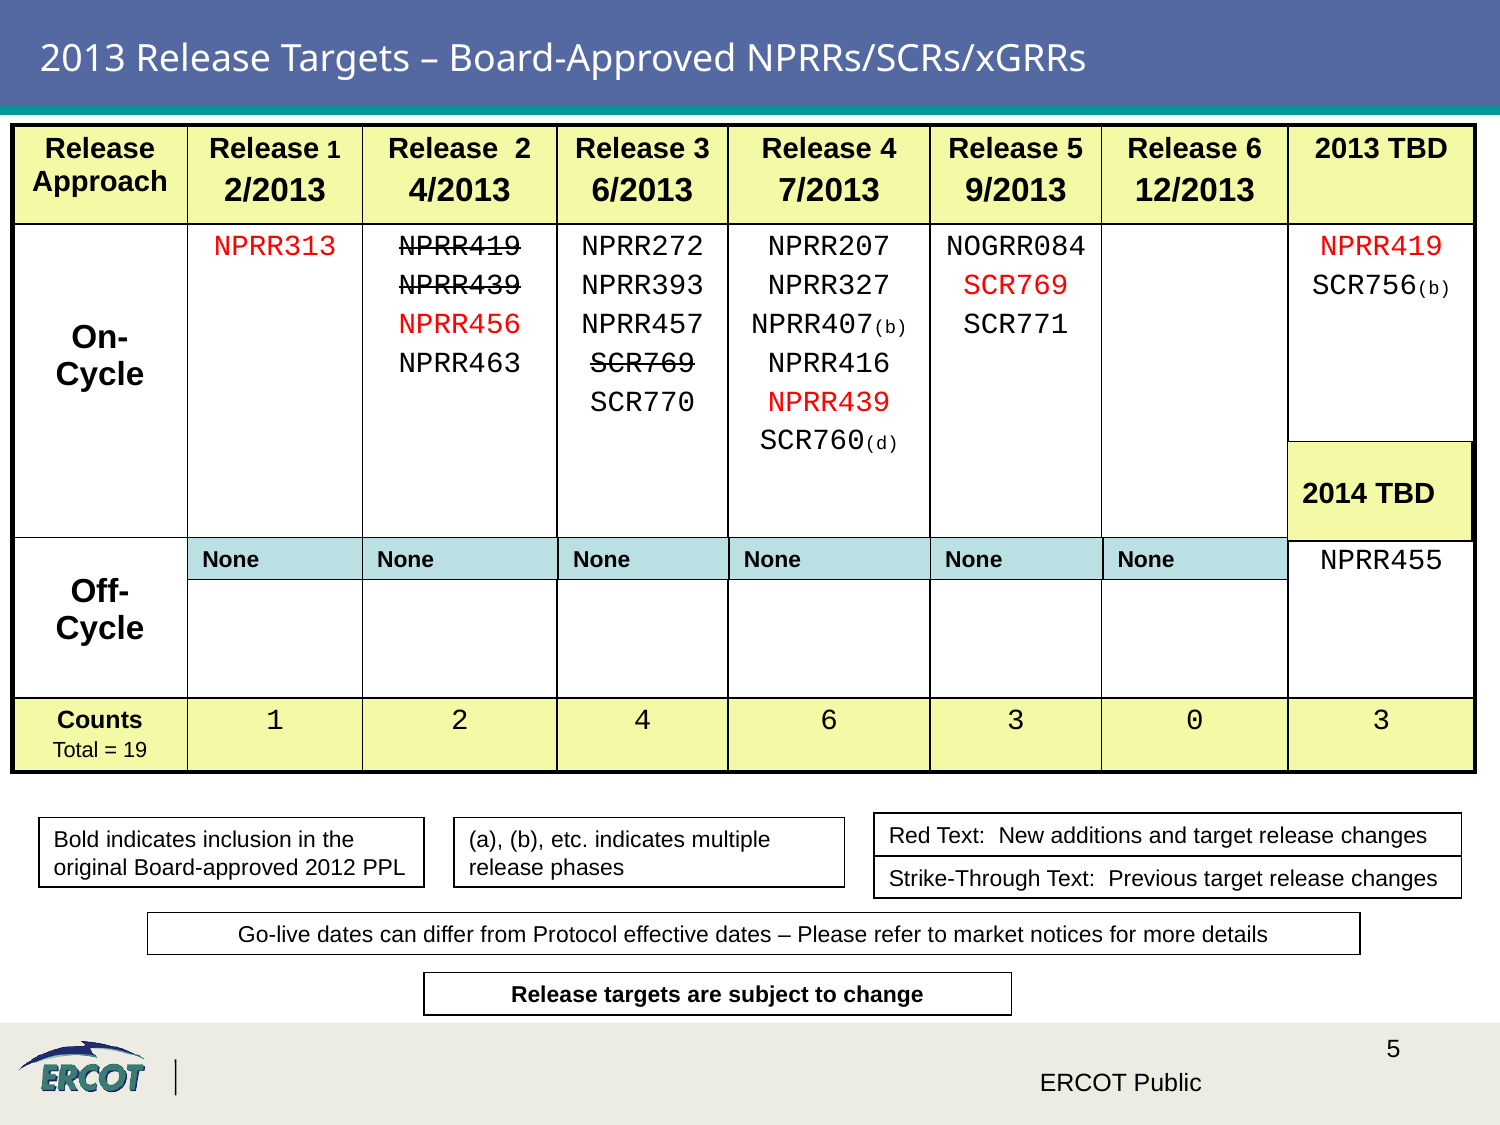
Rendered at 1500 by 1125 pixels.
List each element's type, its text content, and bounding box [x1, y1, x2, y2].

table_cell NPRR272 NPRR393 NPRR457 SCR769 SCR770 [558, 225, 727, 537]
table_cell NOGRR084 SCR769 SCR771 [931, 225, 1101, 537]
table_cell [1102, 580, 1287, 697]
table_cell NPRR419 NPRR439 NPRR456 NPRR463 [363, 225, 556, 537]
table_cell Off-Cycle [15, 538, 187, 697]
text_box Red Text: New additions and target release changes [873, 813, 1462, 856]
table_cell 2 [363, 699, 556, 770]
table_header Release Approach [15, 127, 187, 223]
table_header Release 1 2/2013 [188, 127, 362, 223]
table_cell 1 [188, 699, 362, 770]
table_cell 0 [1102, 699, 1287, 770]
text_box Strike-Through Text: Previous target release changes [873, 856, 1462, 899]
table_cell [1102, 225, 1287, 537]
text_box Release targets are subject to change [423, 972, 1012, 1015]
text_box None [187, 537, 363, 580]
table_cell NPRR419 SCR756(b) [1289, 225, 1473, 441]
text_box None [930, 537, 1103, 580]
title 2013 Release Targets – Board-Approved NPRRs/SCRs/xGRRs [24, 0, 1350, 113]
table_cell [729, 580, 929, 697]
table_header Release 6 12/2013 [1102, 127, 1287, 223]
table_cell NPRR455 [1289, 542, 1473, 697]
table_cell [363, 580, 556, 697]
table_cell [931, 580, 1101, 697]
text_box Bold indicates inclusion in the original Board-approved 2012 PPL [38, 817, 424, 888]
text_box (a), (b), etc. indicates multiple release phases [453, 817, 845, 888]
table_cell [188, 580, 362, 697]
table_cell 3 [1289, 699, 1473, 770]
text_box None [1103, 537, 1288, 580]
text_box None [363, 537, 558, 580]
table_header Release 5 9/2013 [931, 127, 1101, 223]
table_header 2013 TBD [1289, 127, 1473, 223]
table_cell Counts Total = 19 [15, 699, 187, 770]
footer ERCOT Public [1025, 1059, 1438, 1125]
table_cell [558, 580, 727, 697]
table_cell NPRR207 NPRR327 NPRR407(b) NPRR416 NPRR439 SCR760(d) [729, 225, 929, 537]
text_box None [730, 537, 930, 580]
text_box None [558, 537, 730, 580]
text_box 2014 TBD [1287, 441, 1473, 542]
table_cell 3 [931, 699, 1101, 770]
table_cell On-Cycle [15, 225, 187, 537]
text_box Go-live dates can differ from Protocol effective dates – Please refer to market notices for more details [147, 912, 1360, 955]
table_cell NPRR313 [188, 225, 362, 537]
table_header Release 2 4/2013 [363, 127, 556, 223]
table_header Release 4 7/2013 [729, 127, 929, 223]
picture [10, 1031, 151, 1111]
table_header Release 3 6/2013 [558, 127, 727, 223]
table_cell 6 [729, 699, 929, 770]
table_cell 4 [558, 699, 727, 770]
